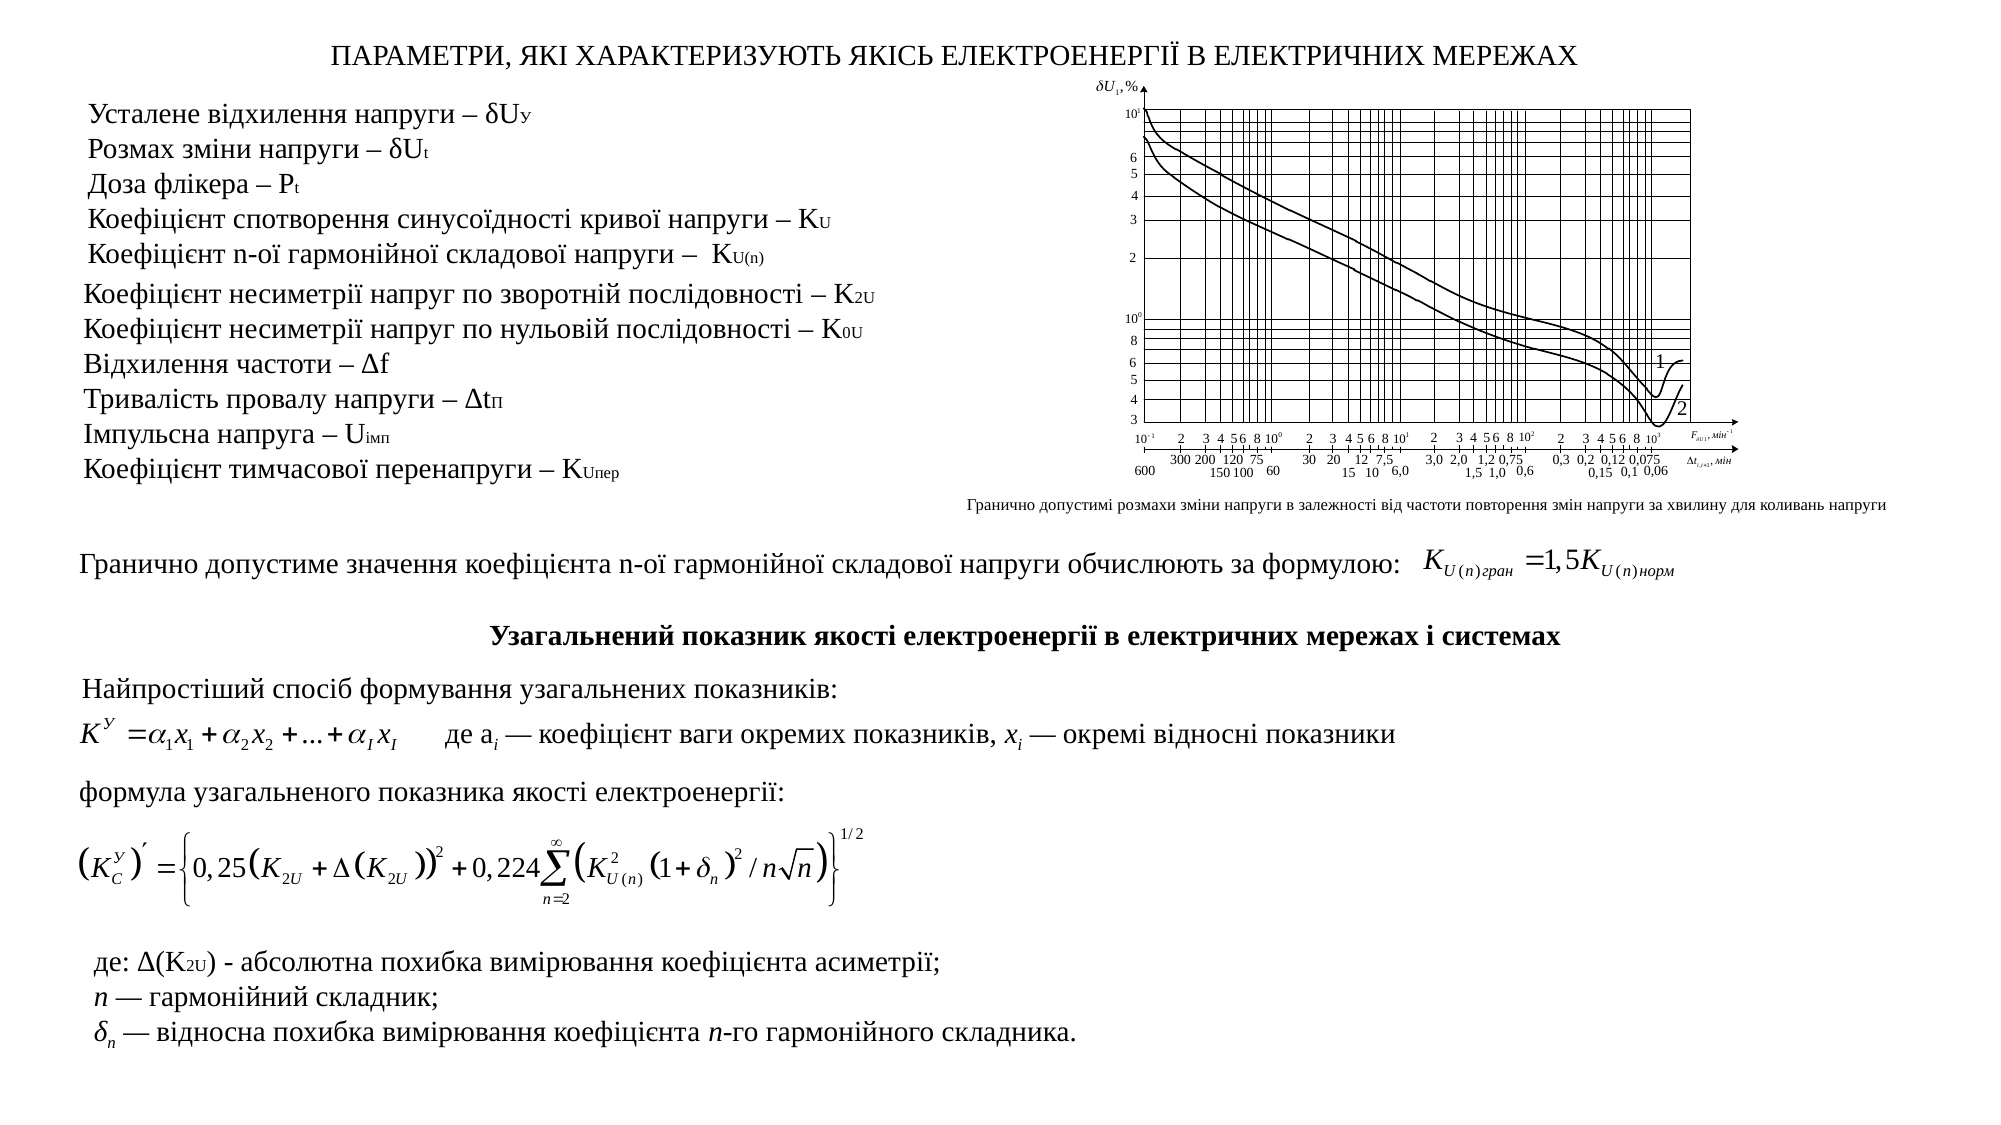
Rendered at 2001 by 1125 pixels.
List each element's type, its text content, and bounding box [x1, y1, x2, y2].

text_box Коефіцієнт несиметрії напруг по зворотній послідовності – K2U Коефіцієнт несиметрії напруг по нульовій послідовності – K0U Відхилення частоти – ∆f Тривалість провалу напруги – ∆tП Імпульсна напруга – Uімп Коефіцієнт тимчасової перенапруги – KUпер [68, 266, 898, 536]
text_box ПАРАМЕТРИ, ЯКІ ХАРАКТЕРИЗУЮТЬ ЯКІСЬ ЕЛЕКТРОЕНЕРГІЇ В ЕЛЕКТРИЧНИХ МЕРЕЖАХ [315, 28, 1594, 79]
text_box Гранично допустиме значення коефіцієнта n-ої гармонійної складової напруги обчислюють за формулою: [64, 536, 1418, 587]
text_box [1090, 72, 1749, 487]
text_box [74, 821, 869, 914]
text_box Усталене відхилення напруги – δUУ Розмах зміни напруги – δUt Доза флікера – Pt Коефіцієнт спотворення синусоїдності кривої напруги – KU Коефіцієнт n-ої гармонійної складової напруги – KU(n) [72, 86, 854, 266]
text_box Узагальнений показник якості електроенергії в електричних мережах і системах [474, 608, 1577, 659]
text_box Найпростіший спосіб формування узагальнених показників: [67, 661, 855, 712]
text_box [74, 710, 403, 758]
text_box де aі — коефіцієнт ваги окремих показників, хі — окремі відносні показники [430, 706, 1412, 762]
text_box Гранично допустимі розмахи зміни напруги в залежності від частоти повторення змін напруги за хвилину для коливань напруги [952, 486, 1904, 521]
text_box де: ∆(K2U) - абсолютна похибка вимірювання коефіцієнта асиметрії; п — гармонійний складник; δп — відносна похибка вимірювання коефіцієнта n-го гармонійного складника. [79, 934, 1093, 1059]
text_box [1418, 539, 1680, 587]
text_box формула узагальненого показника якості електроенергії: [64, 764, 801, 815]
